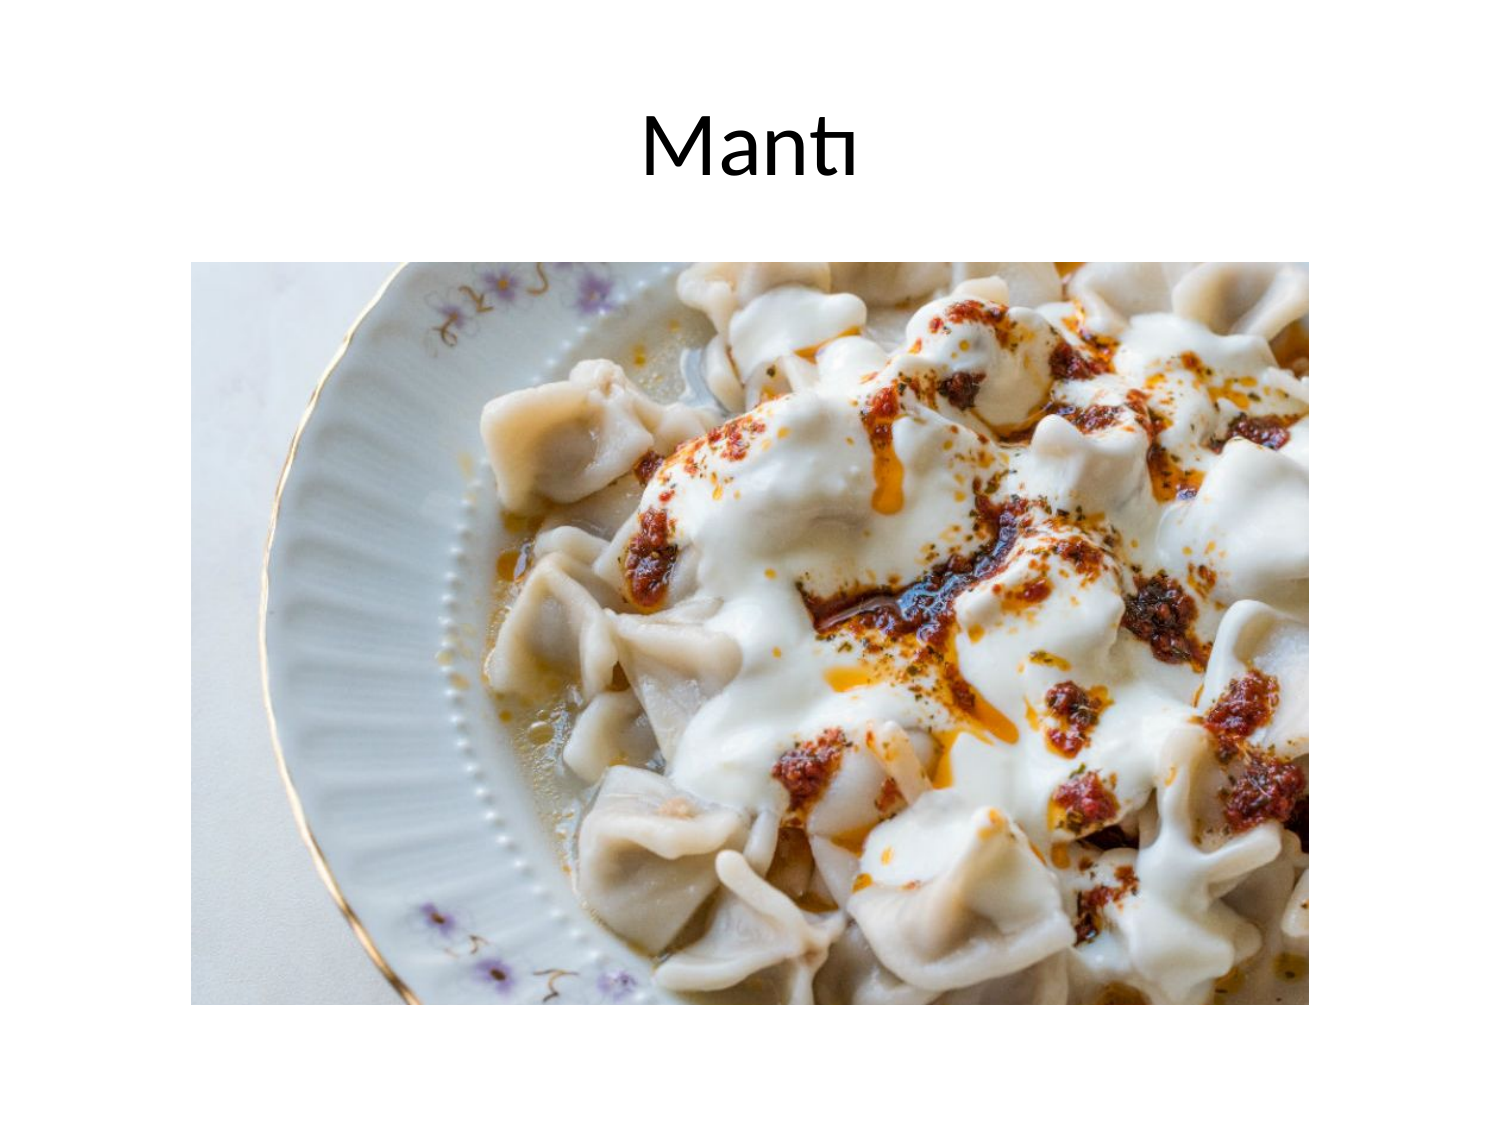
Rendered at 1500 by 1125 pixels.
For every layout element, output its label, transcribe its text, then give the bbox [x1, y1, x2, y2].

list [191, 262, 1309, 1006]
title Mantı [75, 45, 1425, 233]
